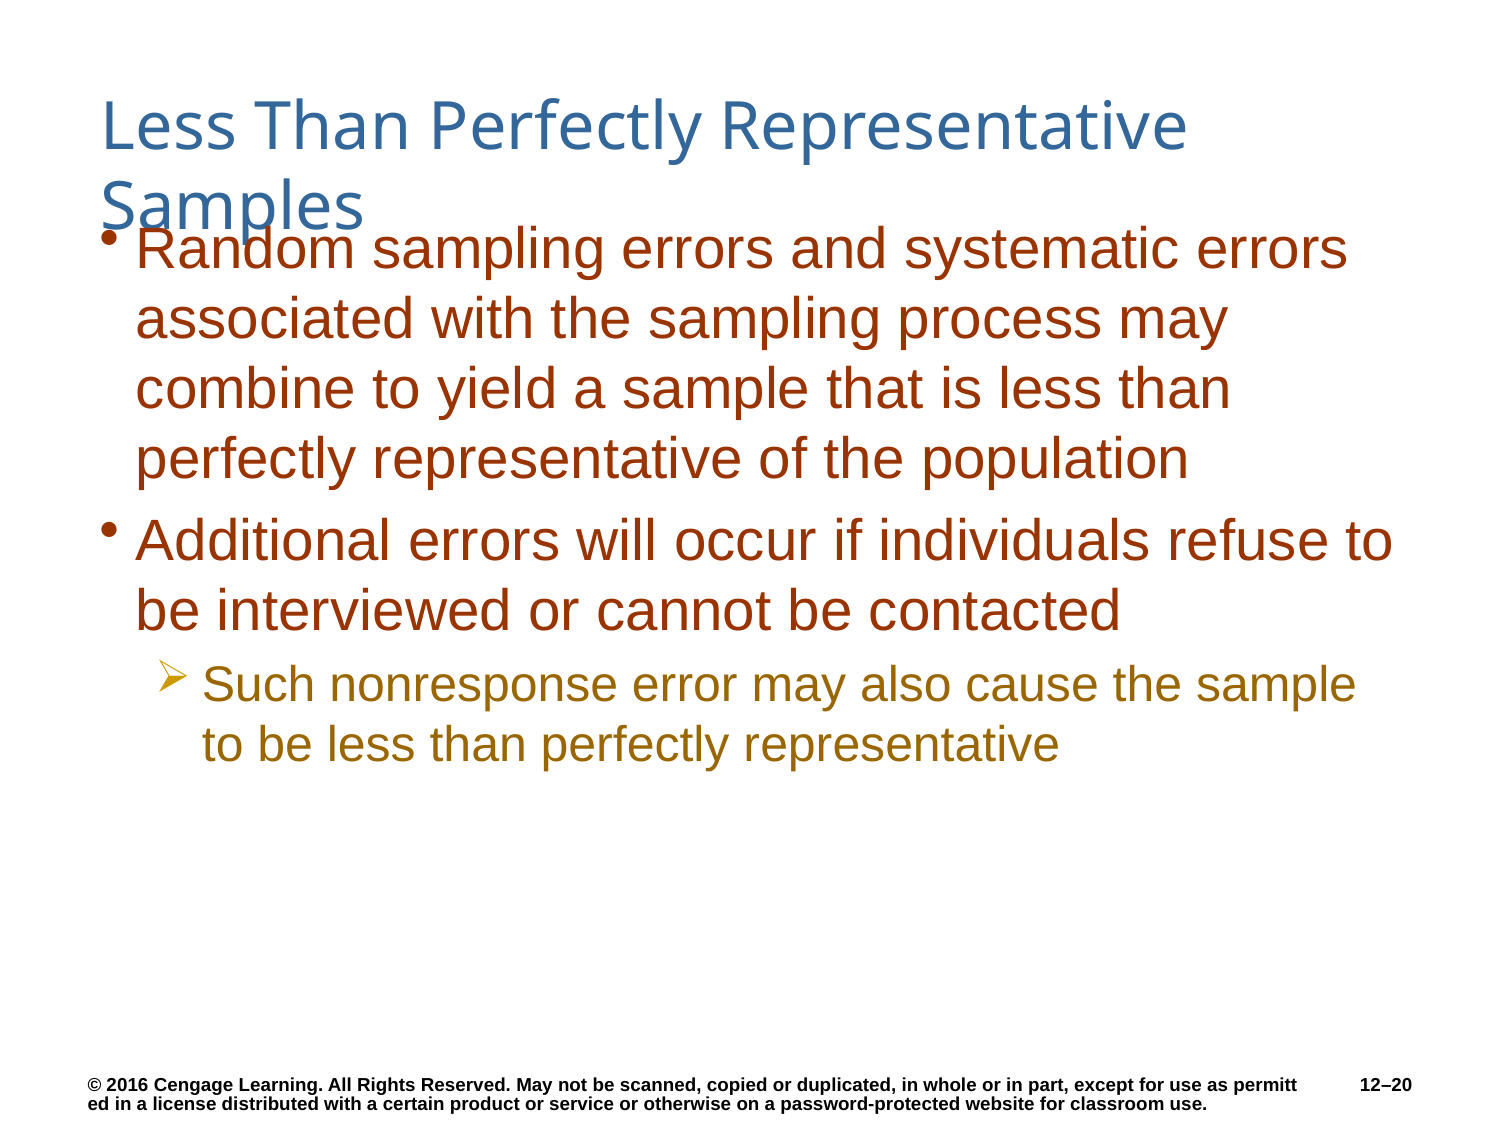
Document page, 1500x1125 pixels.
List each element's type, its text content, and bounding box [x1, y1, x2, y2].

list Random sampling errors and systematic errors associated with the sampling process may combine to yield a sample that is less than perfectly representative of the population Additional errors will occur if individuals refuse to be interviewed or cannot be contacted Such nonresponse error may also cause the sample to be less than perfectly representative [84, 202, 1414, 1013]
title Less Than Perfectly Representative Samples [85, 75, 1411, 171]
footer © 2016 Cengage Learning. All Rights Reserved. May not be scanned, copied or duplicated, in whole or in part, except for use as permitted in a license distributed with a certain product or service or otherwise on a password-protected website for classroom use. [87, 1057, 1050, 1103]
slide_number 12–20 [1050, 1042, 1413, 1103]
